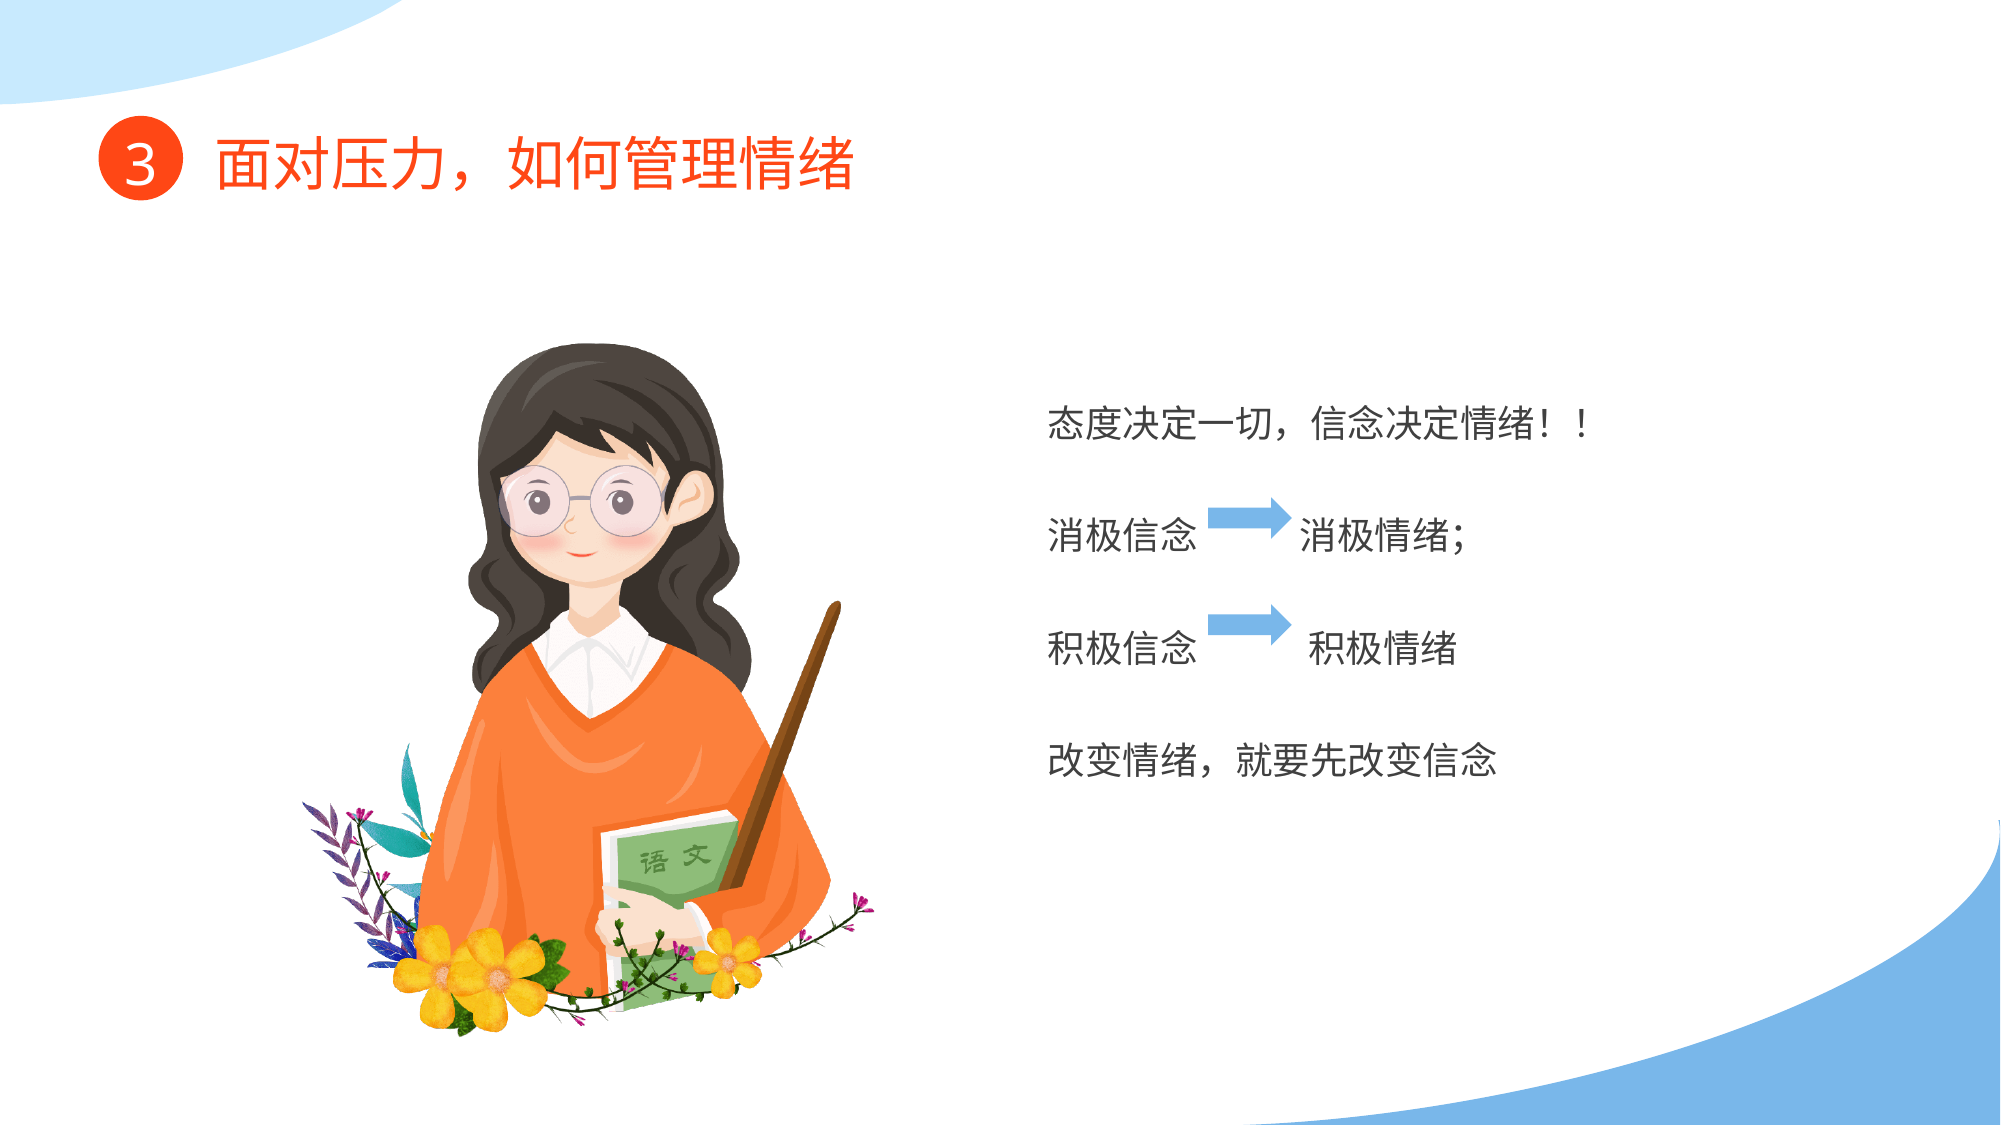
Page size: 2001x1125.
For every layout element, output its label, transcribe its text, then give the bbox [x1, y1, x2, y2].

picture [268, 305, 946, 1054]
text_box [98, 115, 184, 205]
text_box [1033, 324, 1639, 776]
text_box 面对压力，如何管理情绪 [200, 119, 1164, 205]
